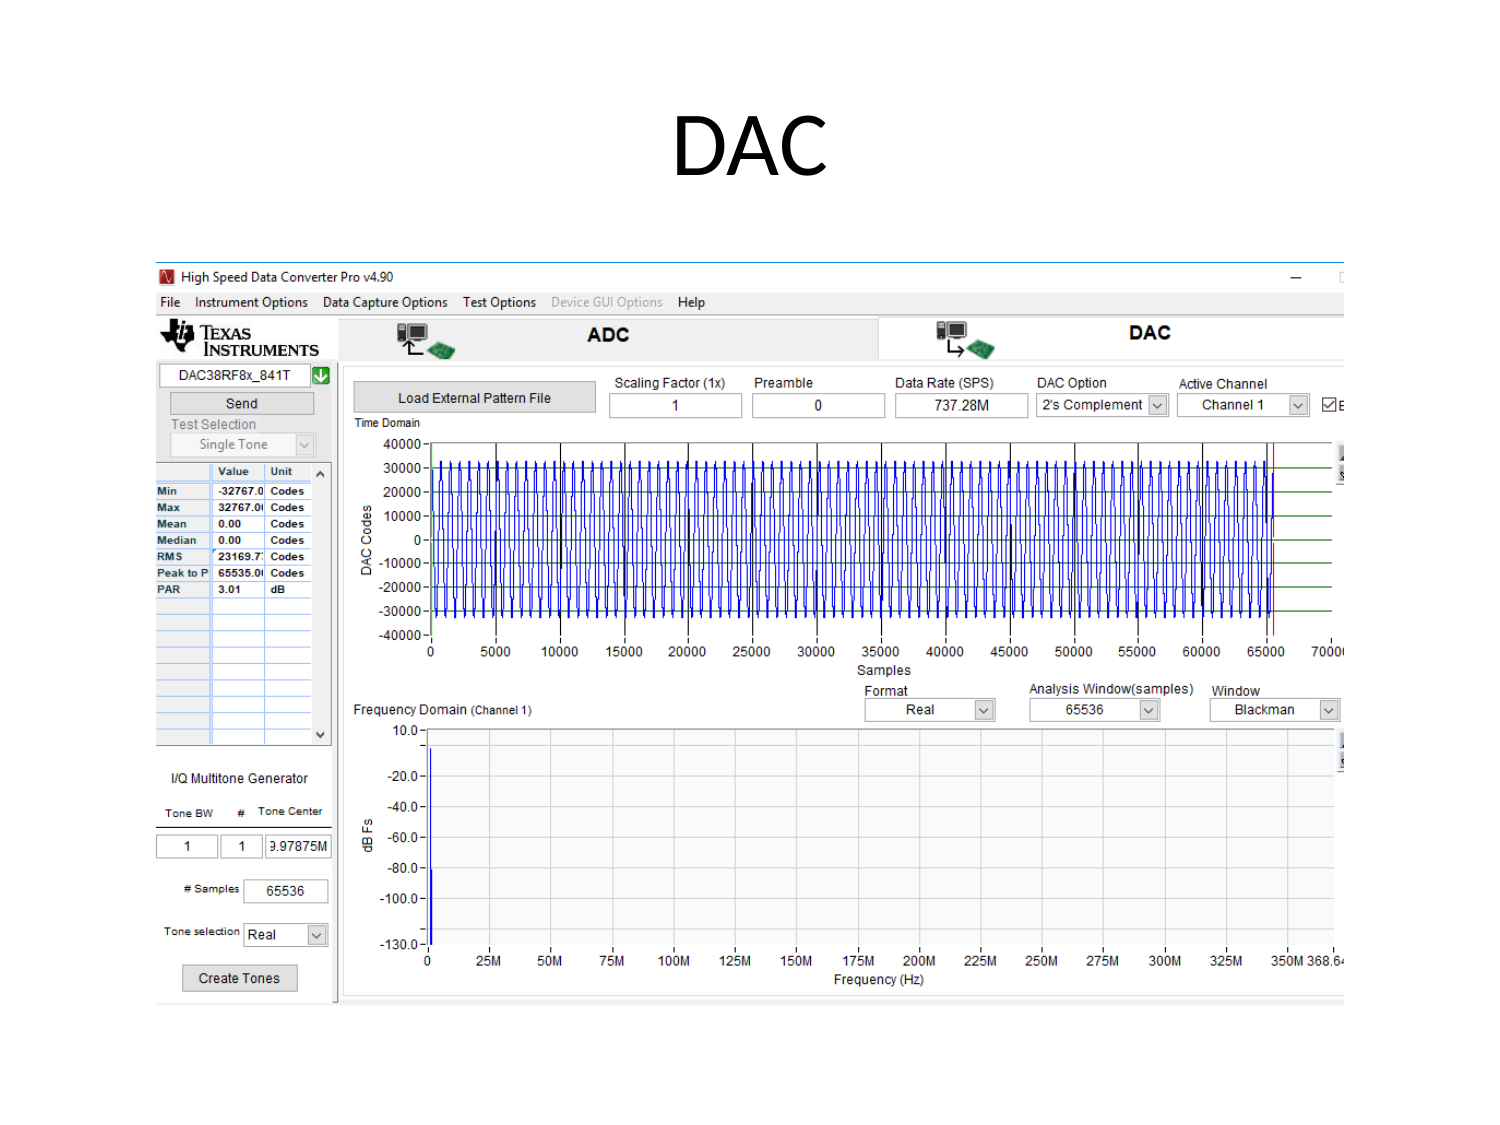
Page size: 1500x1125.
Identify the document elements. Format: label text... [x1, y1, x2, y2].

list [155, 262, 1345, 1006]
title DAC [75, 45, 1425, 233]
